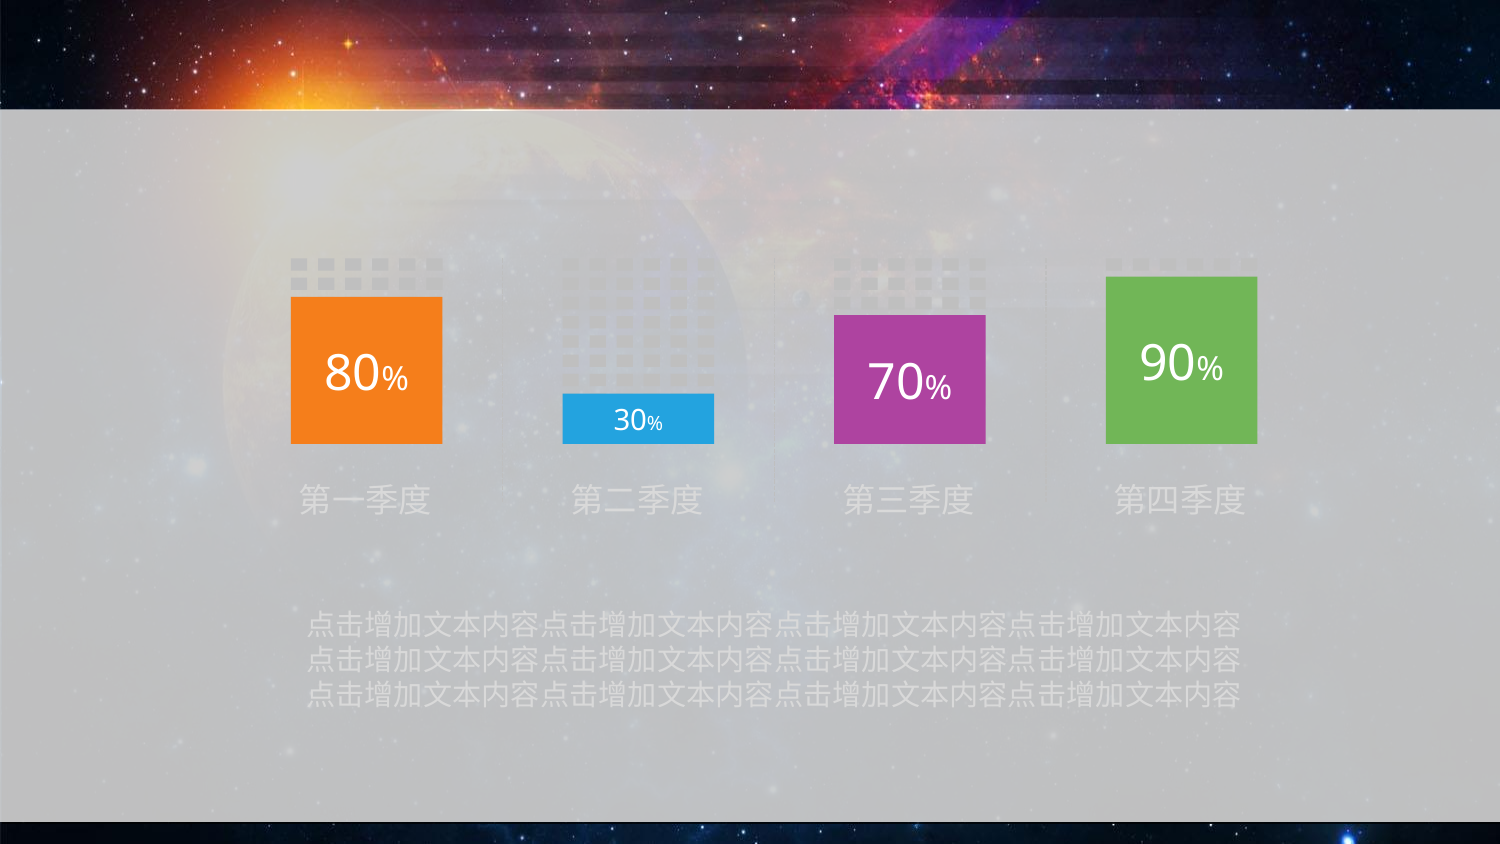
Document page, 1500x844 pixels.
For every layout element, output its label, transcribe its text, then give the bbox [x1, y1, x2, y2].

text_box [241, 258, 1304, 538]
picture [0, 0, 1500, 109]
picture [0, 822, 1500, 844]
text_box 点击增加文本内容点击增加文本内容点击增加文本内容点击增加文本内容 点击增加文本内容点击增加文本内容点击增加文本内容点击增加文本内容 点击增加文本内容点击增加文本内容点击增加文本内容点击增加文本内容 [268, 599, 1280, 777]
